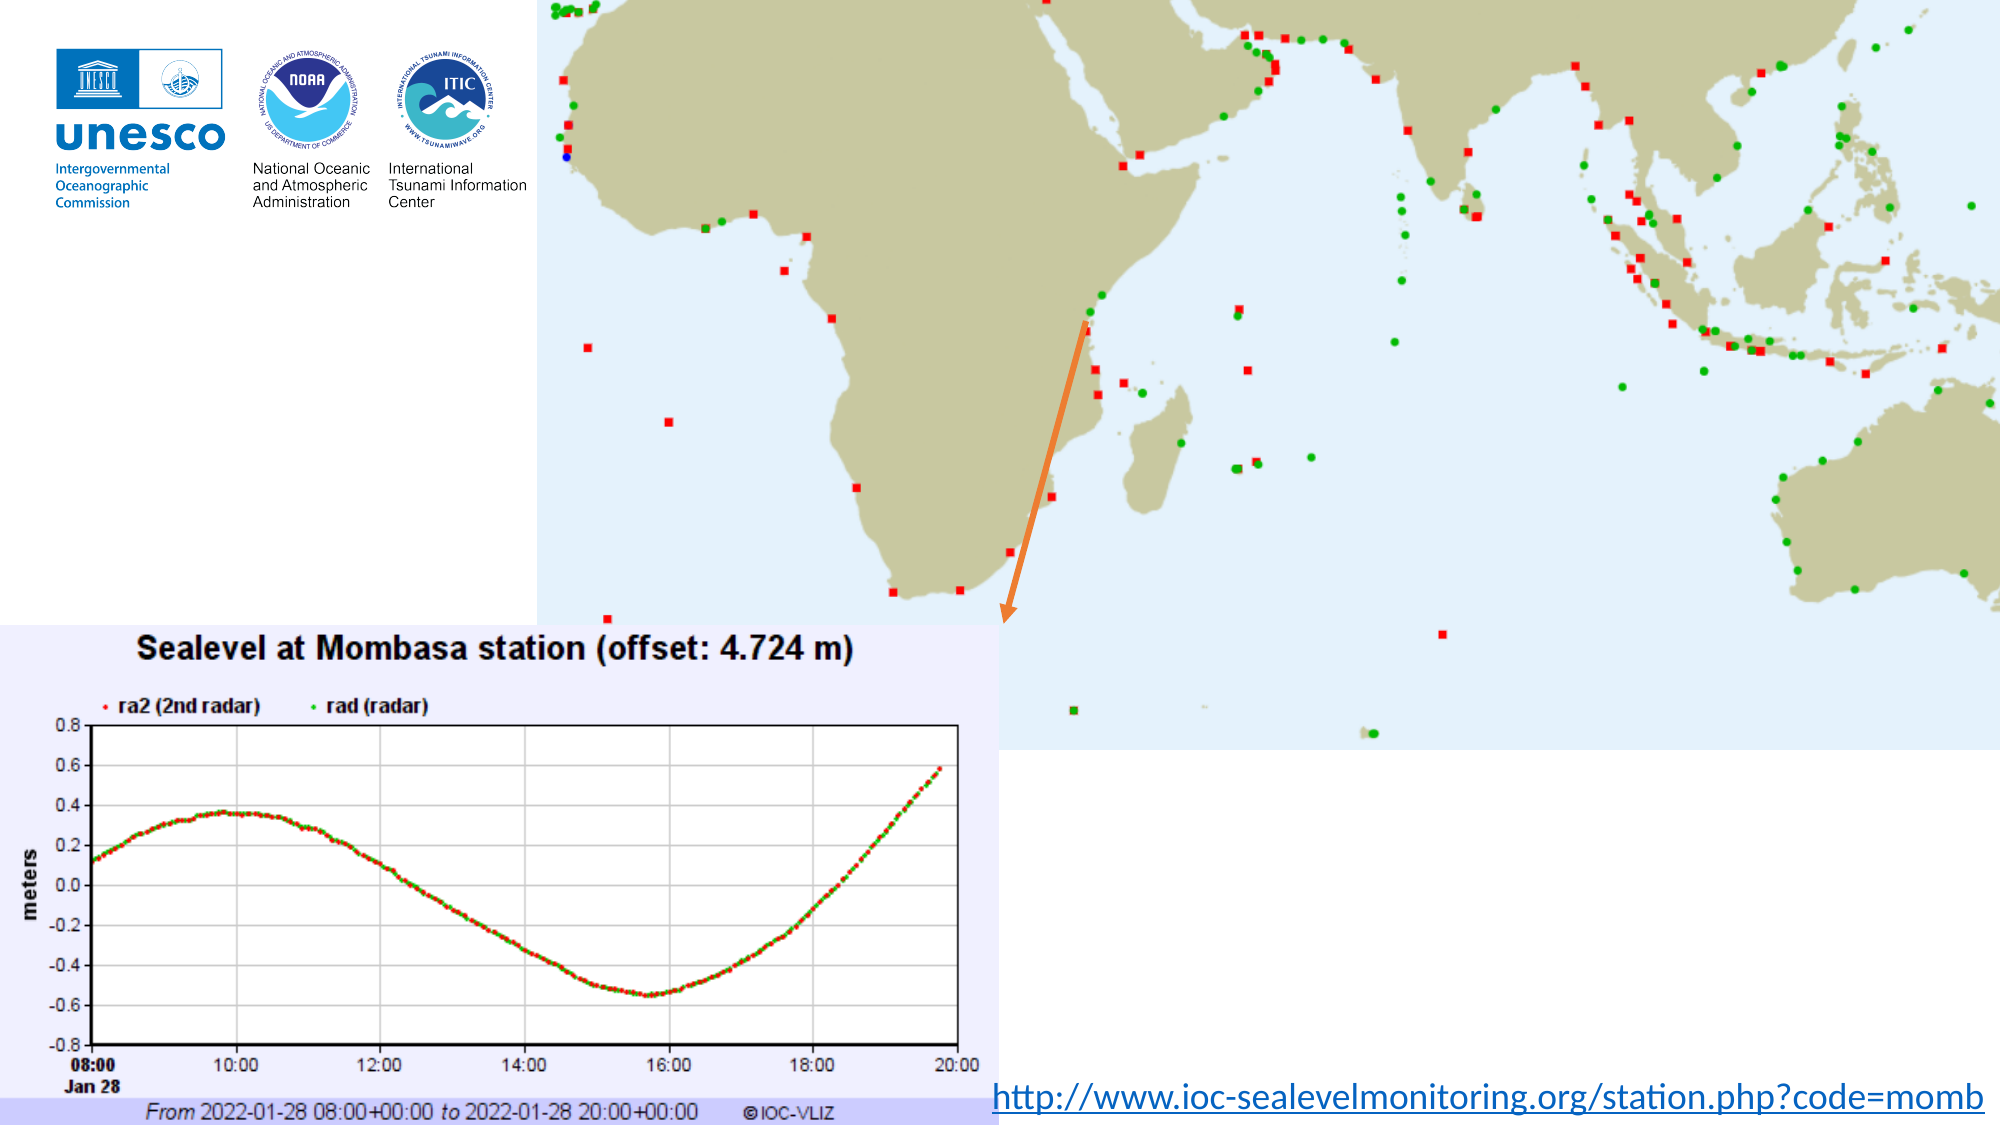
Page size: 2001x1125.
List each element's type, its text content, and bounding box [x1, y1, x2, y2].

text_box http://www.ioc-sealevelmonitoring.org/station.php?code=momb [999, 1064, 2000, 1125]
picture [0, 0, 2000, 1125]
picture [43, 35, 527, 221]
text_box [1003, 321, 1087, 624]
